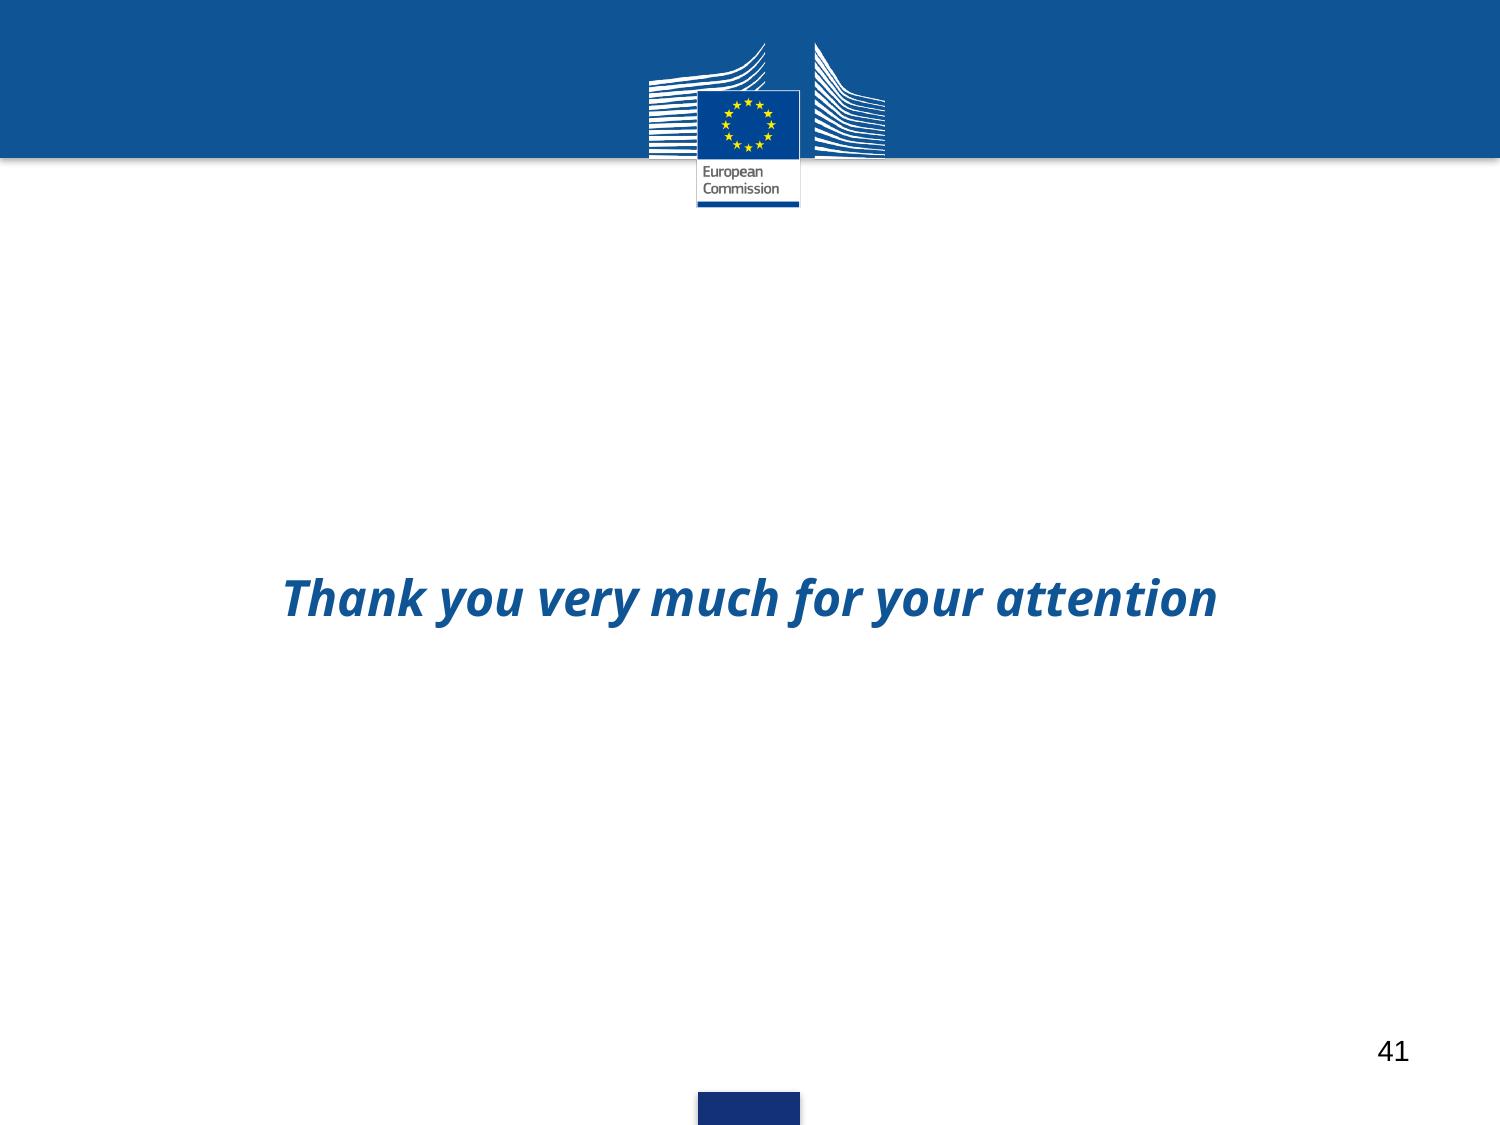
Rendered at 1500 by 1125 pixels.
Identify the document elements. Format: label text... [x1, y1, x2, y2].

picture [649, 42, 885, 208]
slide_number 41 [1074, 1024, 1425, 1103]
list Thank you very much for your attention [75, 278, 1425, 988]
